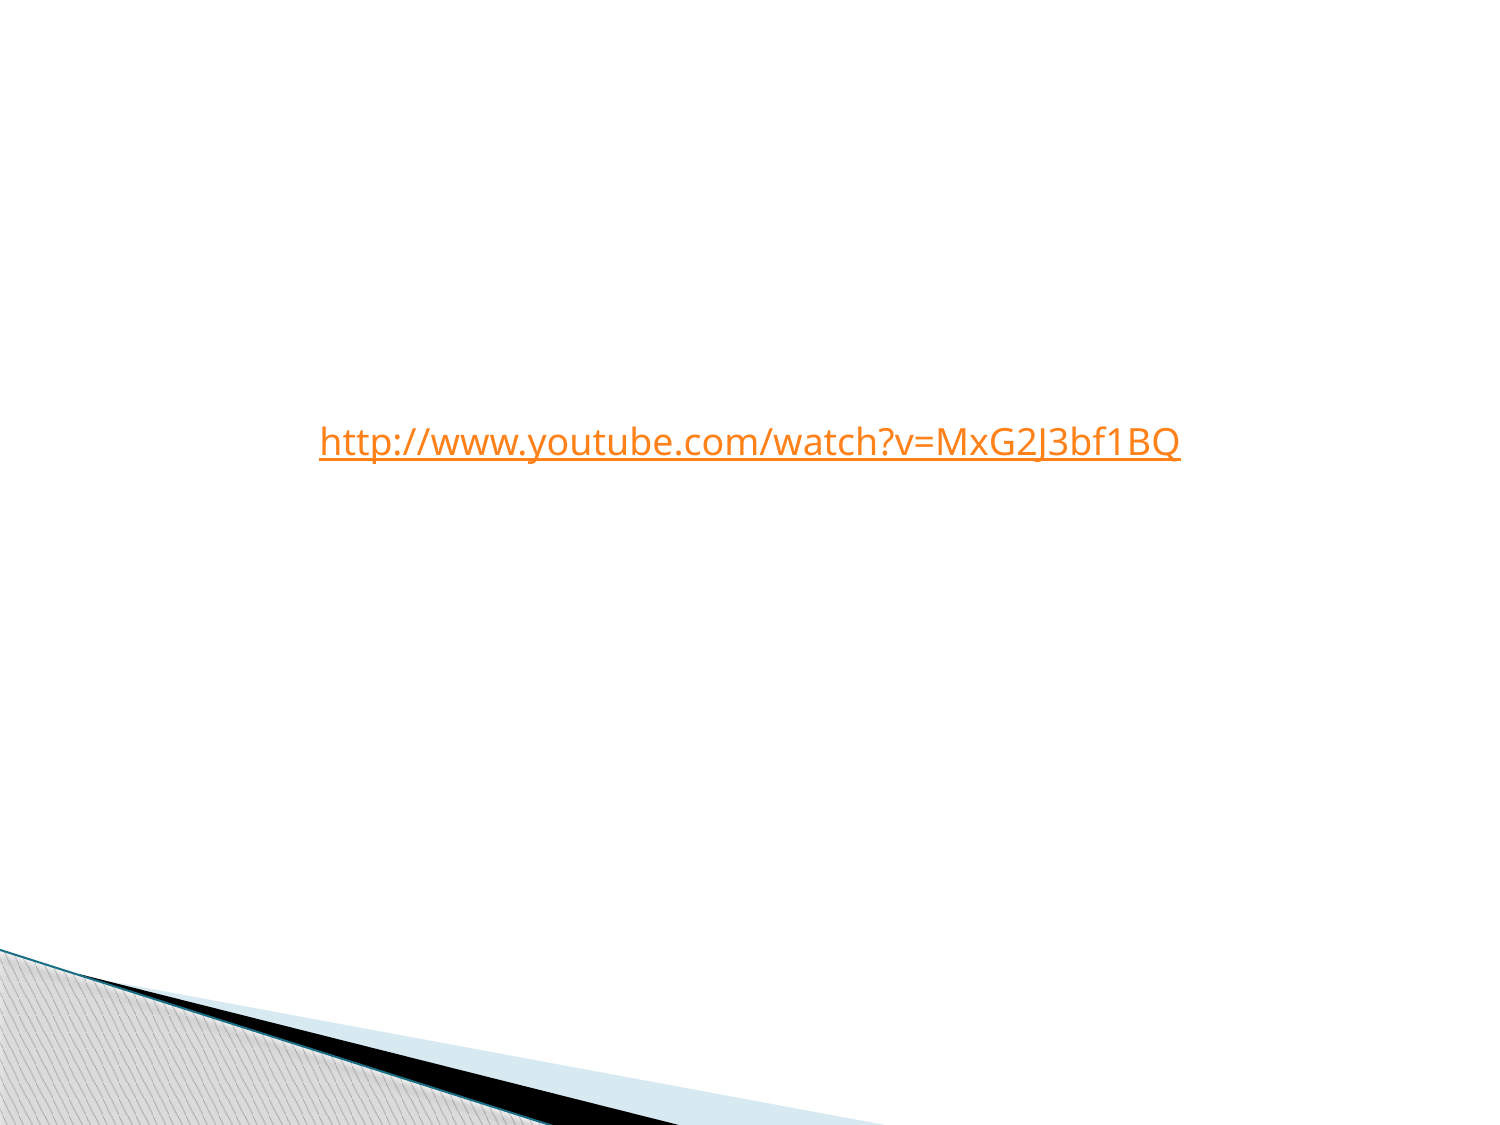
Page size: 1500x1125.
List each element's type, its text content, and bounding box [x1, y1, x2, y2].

text_box http://www.youtube.com/watch?v=MxG2J3bf1BQ [304, 410, 1278, 521]
